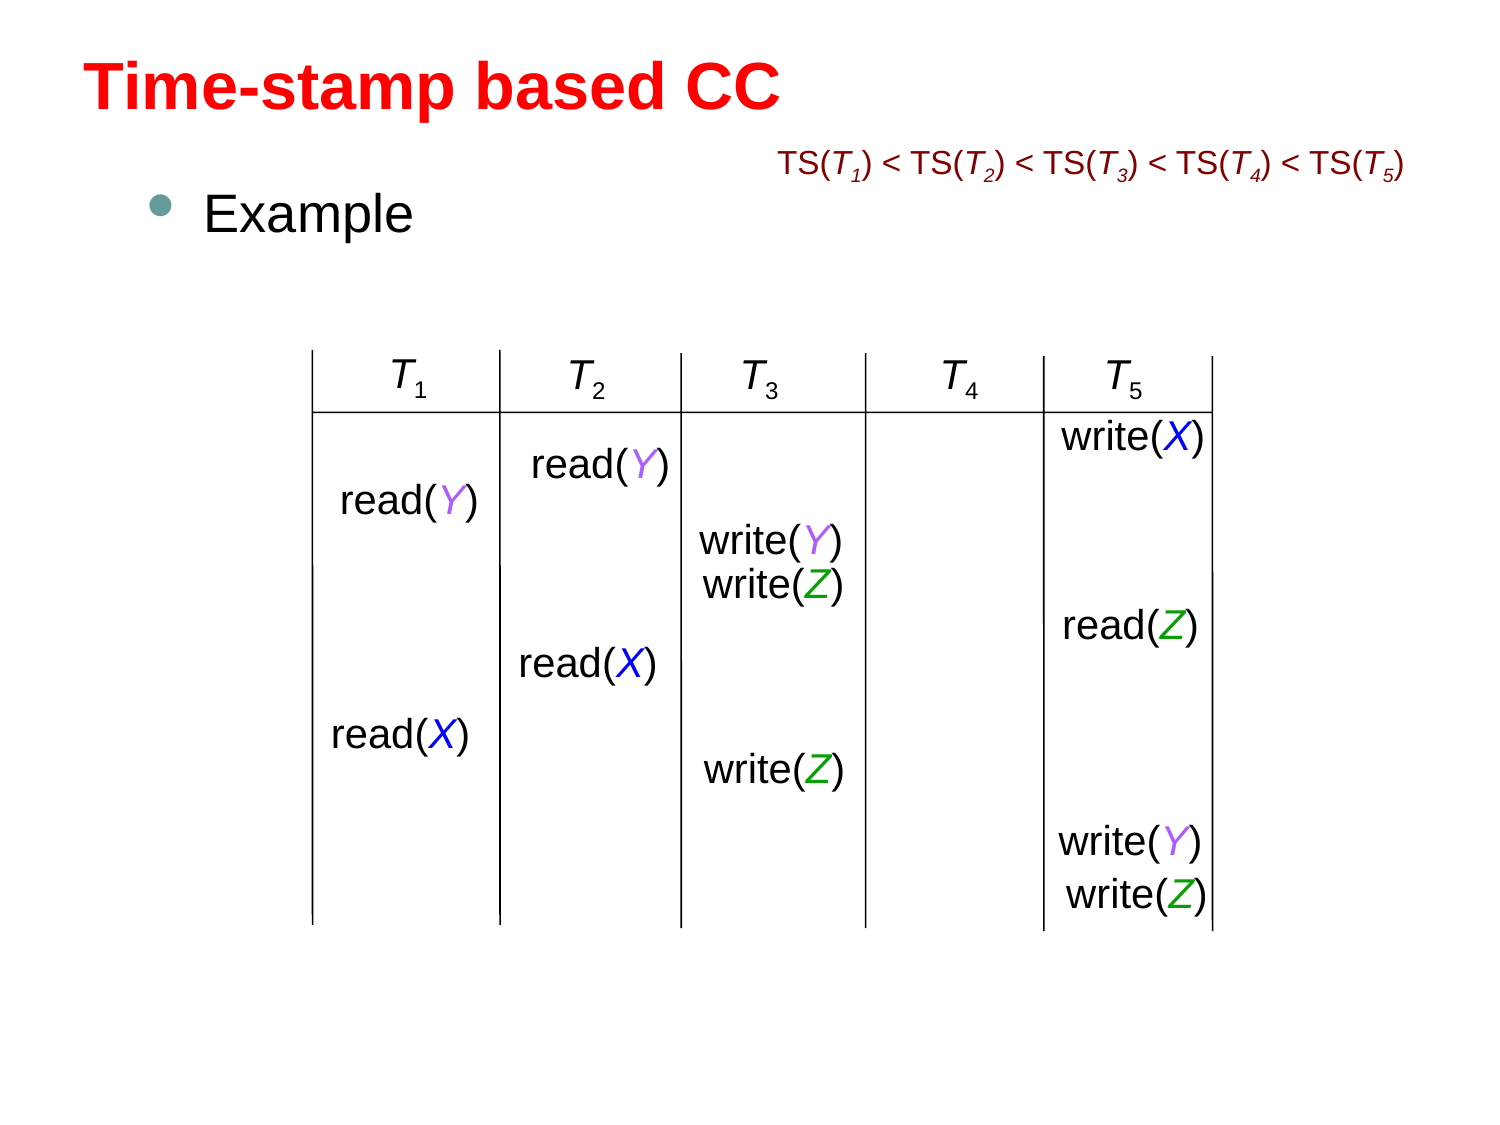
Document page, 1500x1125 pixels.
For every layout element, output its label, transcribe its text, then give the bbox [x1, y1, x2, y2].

text_box write(Z) [688, 549, 871, 615]
text_box T1 [373, 339, 443, 411]
text_box read(X) [315, 699, 497, 765]
text_box read(Y) [516, 429, 686, 495]
text_box read(Y) [324, 465, 494, 531]
title Time-stamp based CC [68, 0, 1461, 131]
text_box T3 [724, 340, 794, 413]
text_box T5 [1088, 340, 1158, 401]
text_box read(X) [503, 628, 684, 693]
text_box TS(T1) < TS(T2) < TS(T3) < TS(T4) < TS(T5) [762, 133, 1452, 240]
list Example [74, 170, 1426, 834]
text_box write(Z) [688, 734, 872, 800]
text_box write(Z) [1051, 859, 1246, 925]
text_box T2 [551, 340, 621, 412]
text_box write(Y) [684, 505, 870, 571]
text_box write(Y) [1043, 806, 1229, 871]
text_box write(X) [1046, 401, 1232, 467]
text_box T4 [924, 340, 994, 413]
text_box read(Z) [1047, 590, 1226, 655]
